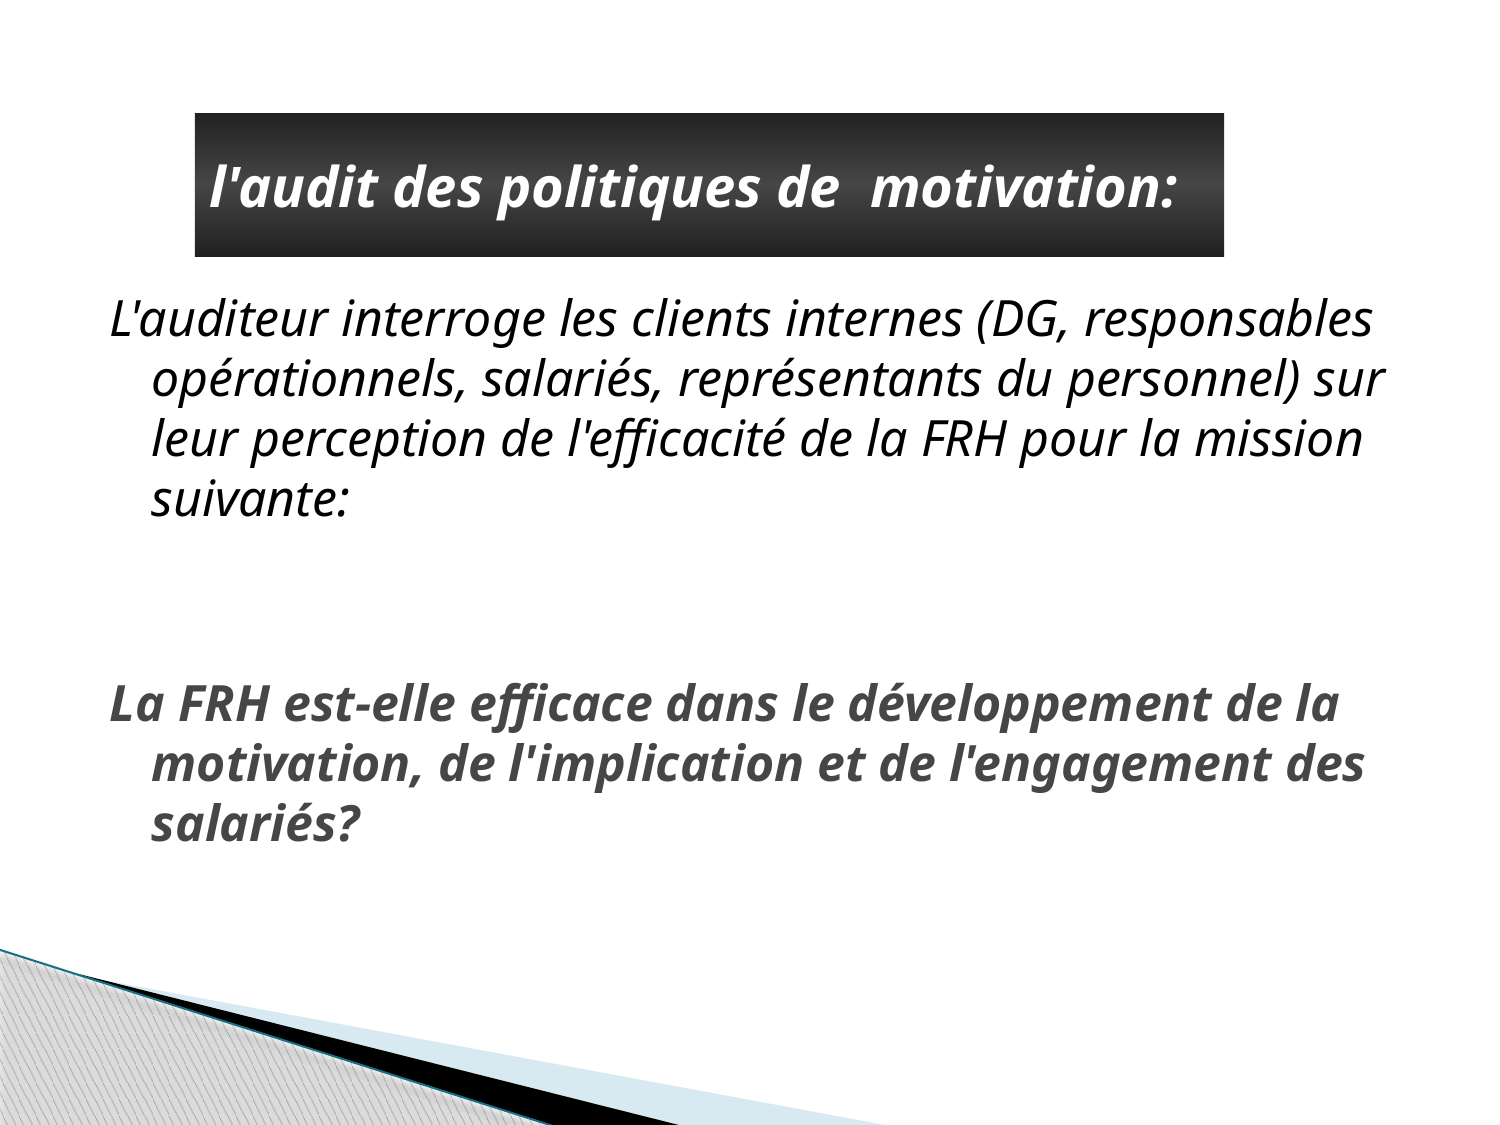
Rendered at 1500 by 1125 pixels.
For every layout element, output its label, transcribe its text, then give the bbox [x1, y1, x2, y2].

title l'audit des politiques de motivation: [194, 113, 1225, 257]
list L'auditeur interroge les clients internes (DG, responsables opérationnels, salariés, représentants du personnel) sur leur perception de l'efficacité de la FRH pour la mission suivante: La FRH est-elle efficace dans le développement de la motivation, de l'implication et de l'engagement des salariés? [76, 278, 1427, 1003]
